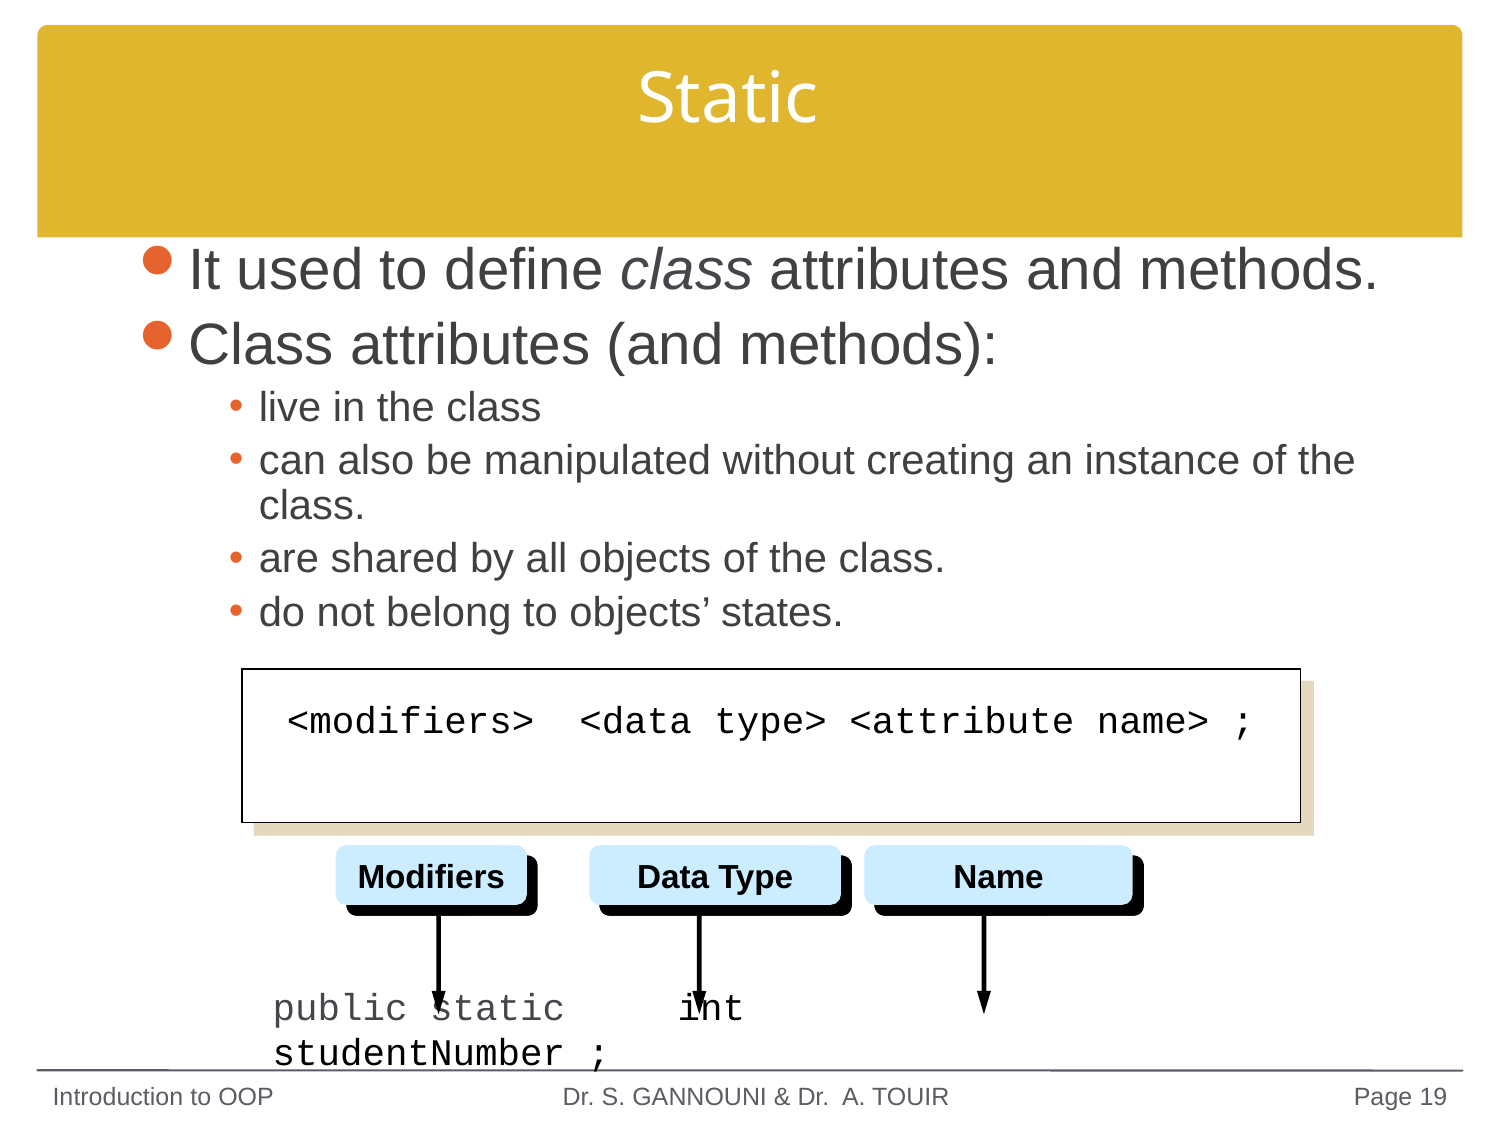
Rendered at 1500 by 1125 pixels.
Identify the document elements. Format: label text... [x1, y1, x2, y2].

text_box Name [865, 845, 1132, 905]
text_box [693, 915, 706, 1015]
text_box public static int studentNumber ; [182, 975, 1260, 1081]
text_box Data Type [590, 845, 841, 905]
list It used to define class attributes and methods. Class attributes (and methods): live in the class can also be manipulated without creating an instance of the class. are shared by all objects of the class. do not belong to objects’ states. [123, 231, 1450, 932]
title Static [99, 24, 1376, 163]
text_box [241, 668, 1329, 823]
footer Dr. S. GANNOUNI & Dr. A. TOUIR [474, 1081, 1038, 1123]
text_box [977, 915, 991, 1015]
slide_number Introduction to OOP [37, 1069, 388, 1123]
text_box Modifiers [336, 845, 527, 905]
slide_number Page 19 [1112, 1069, 1463, 1123]
text_box [432, 915, 445, 1015]
